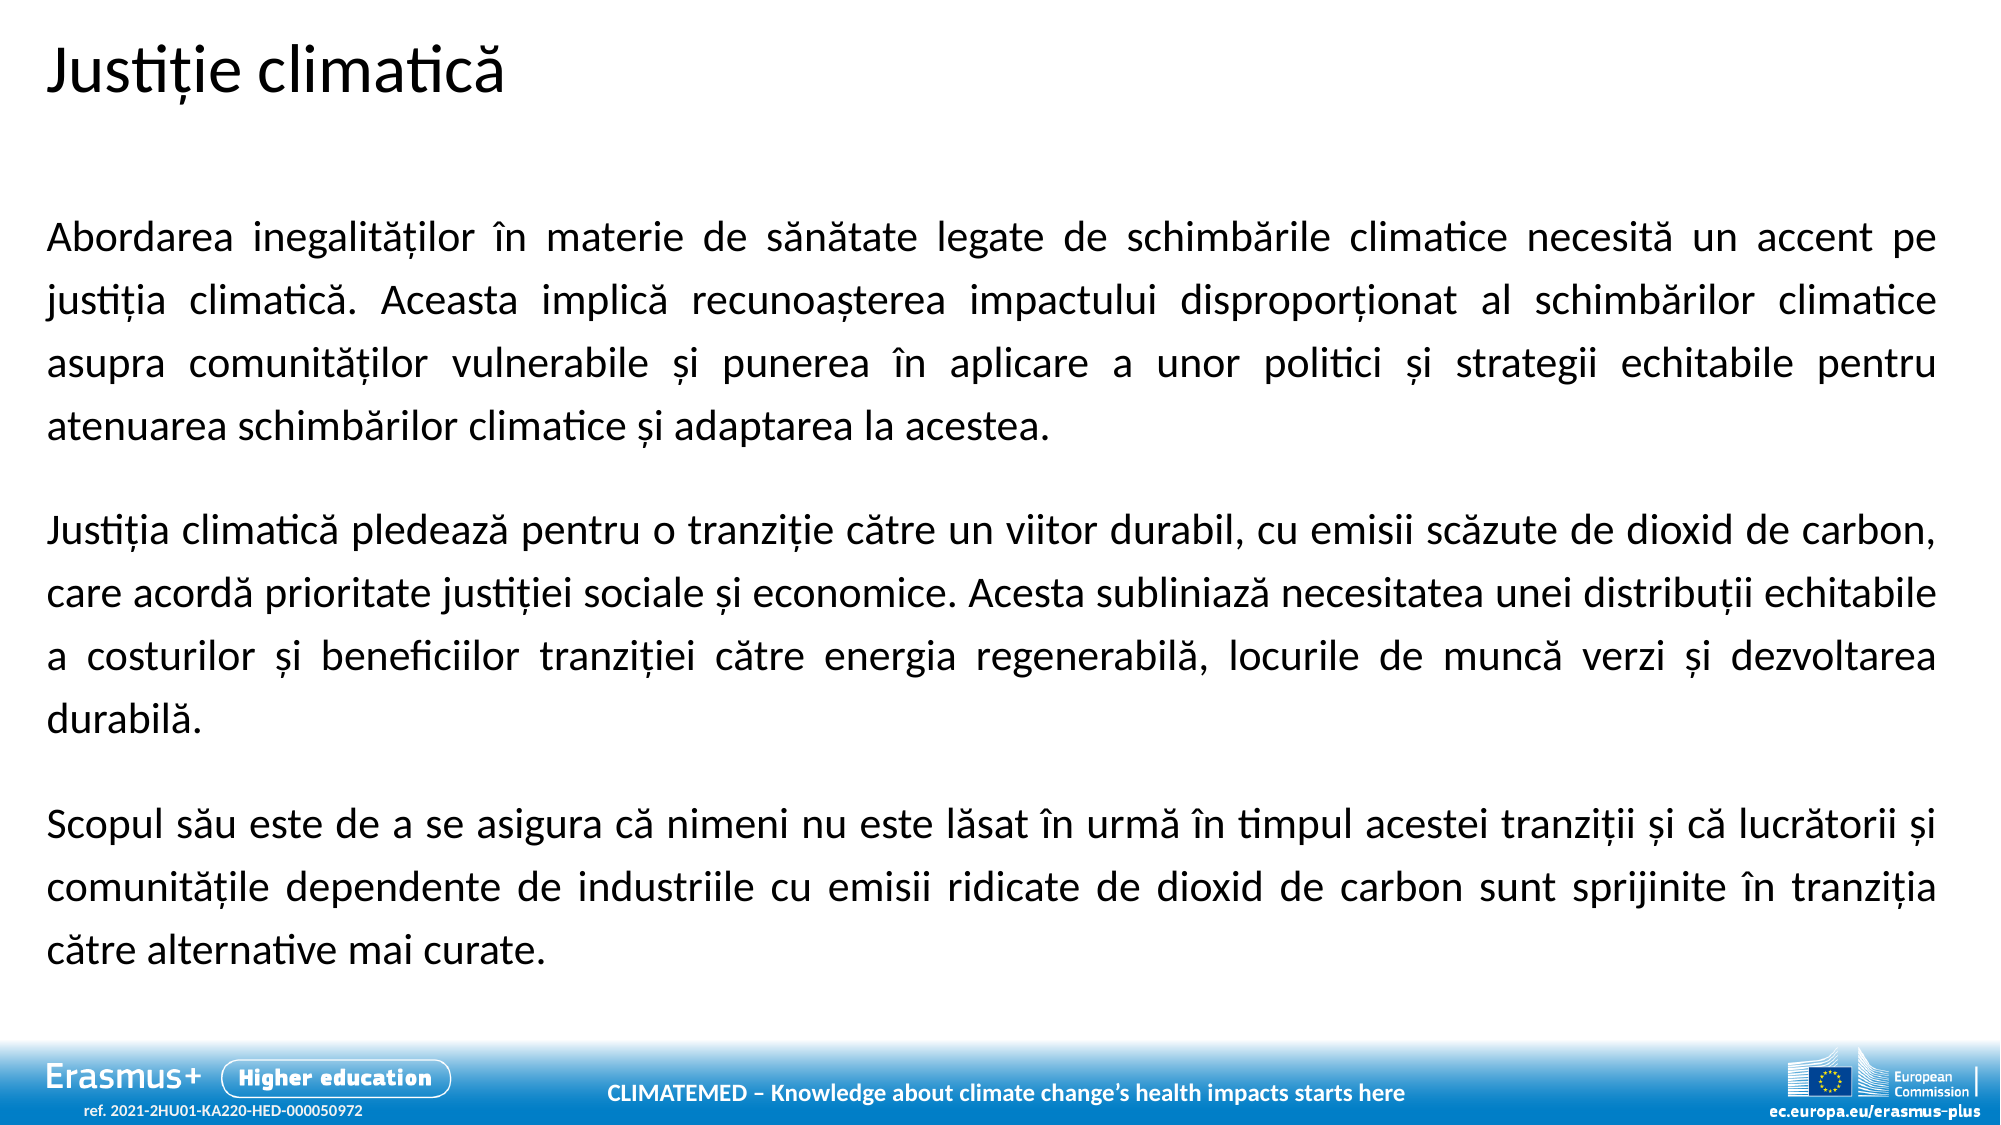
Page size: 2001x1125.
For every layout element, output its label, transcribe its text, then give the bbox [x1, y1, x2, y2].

picture [0, 899, 2000, 1125]
title Justiție climatică [31, 25, 1984, 116]
list Abordarea inegalităților în materie de sănătate legate de schimbările climatice necesită un accent pe justiția climatică. Aceasta implică recunoașterea impactului disproporționat al schimbărilor climatice asupra comunităților vulnerabile și punerea în aplicare a unor politici și strategii echitabile pentru atenuarea schimbărilor climatice și adaptarea la acestea. Justiția climatică pledează pentru o tranziție către un viitor durabil, cu emisii scăzute de dioxid de carbon, care acordă prioritate justiției sociale și economice. Acesta subliniază necesitatea unei distribuții echitabile a costurilor și beneficiilor tranziției către energia regenerabilă, locurile de muncă verzi și dezvoltarea durabilă. Scopul său este de a se asigura că nimeni nu este lăsat în urmă în timpul acestei tranziții și că lucrătorii și comunitățile dependente de industriile cu emisii ridicate de dioxid de carbon sunt sprijinite în tranziția către alternative mai curate. [31, 189, 1953, 1001]
